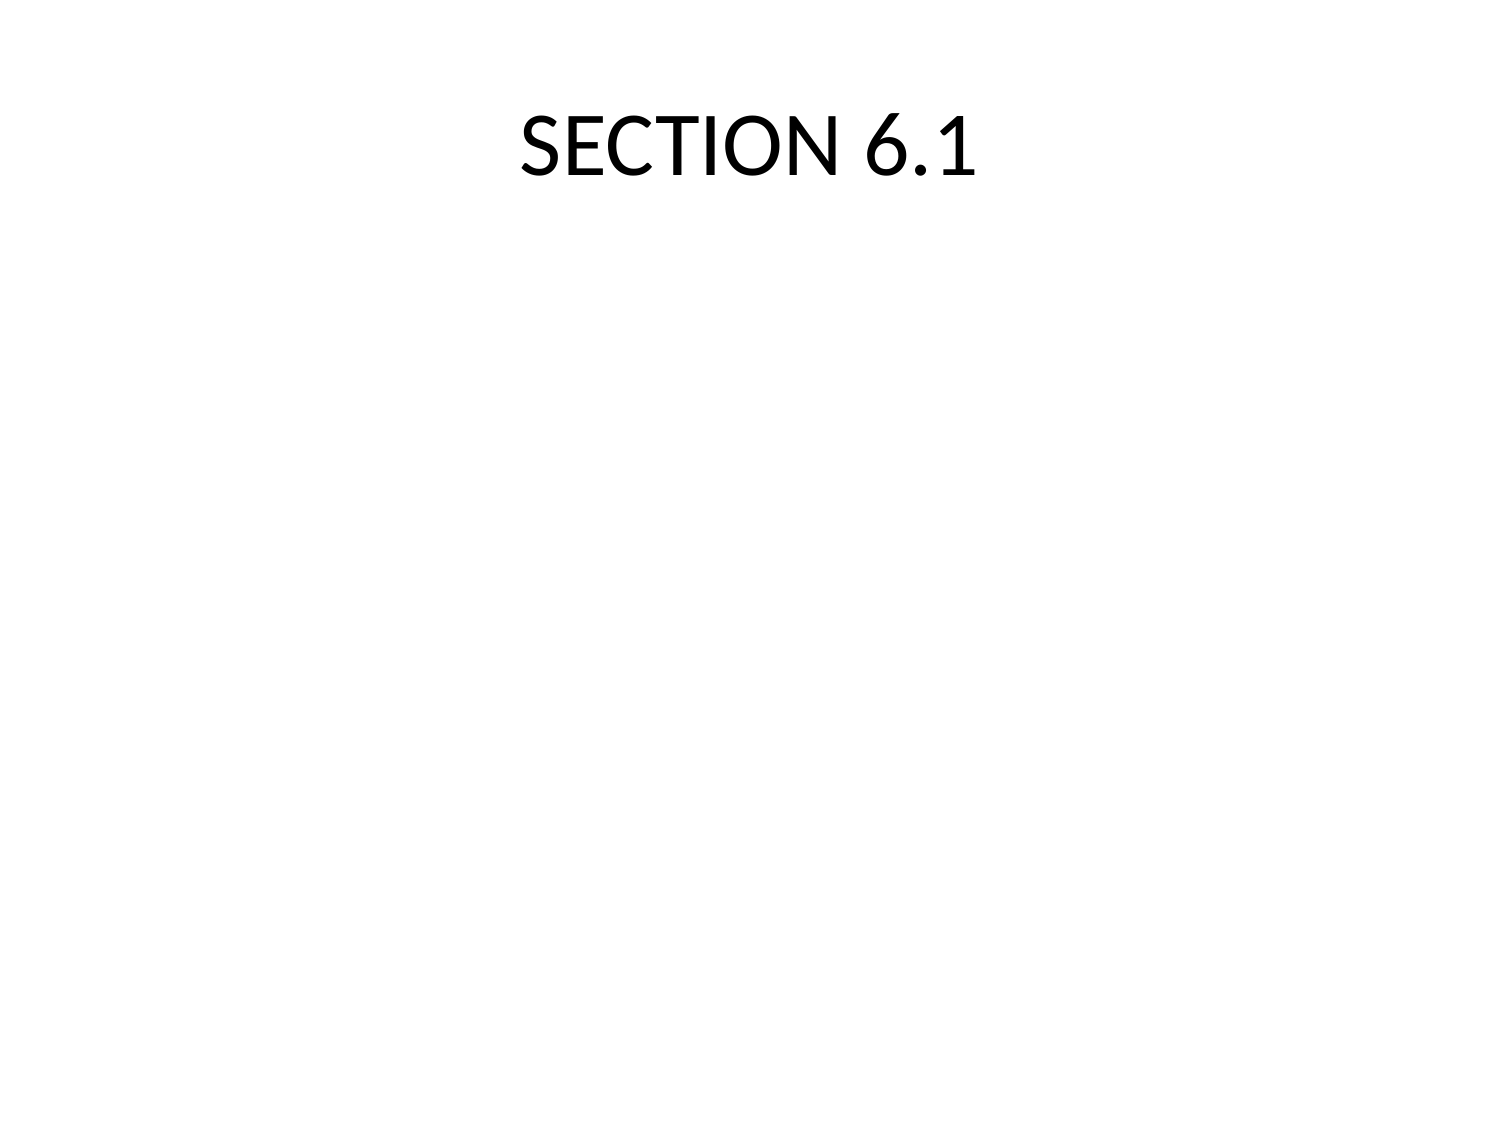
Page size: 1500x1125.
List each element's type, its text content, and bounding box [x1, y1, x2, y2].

title SECTION 6.1 [74, 44, 1426, 233]
